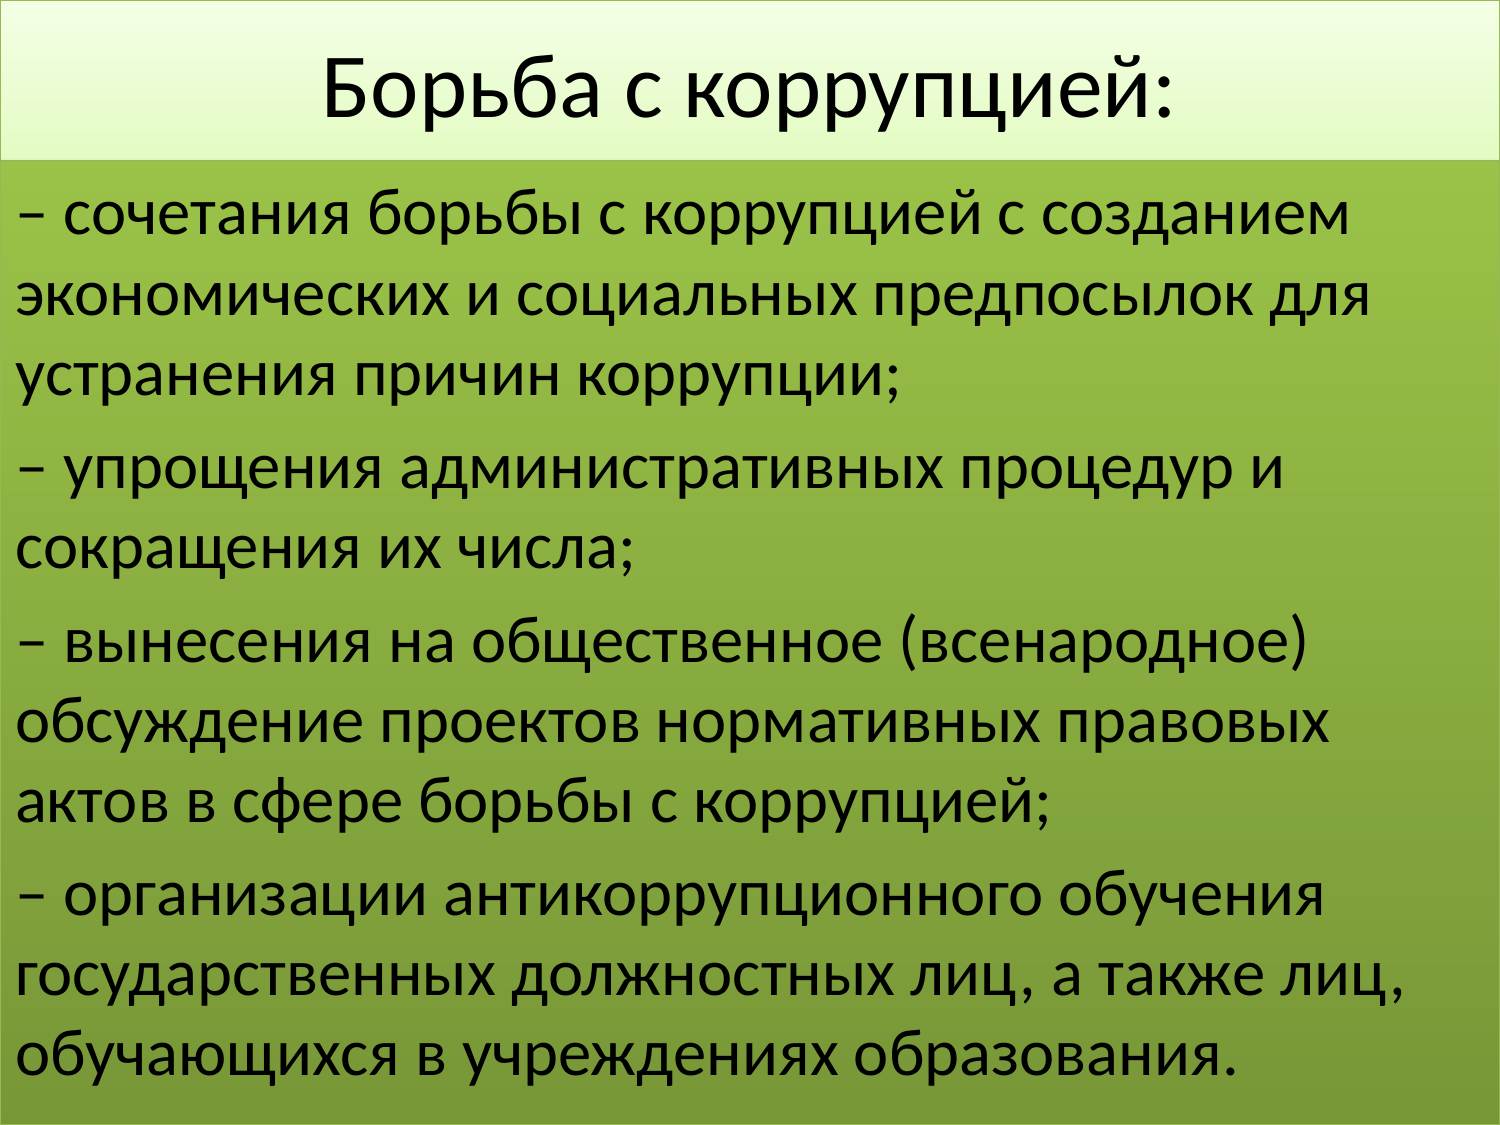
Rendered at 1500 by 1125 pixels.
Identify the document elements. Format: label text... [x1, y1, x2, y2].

title Борьба с коррупцией: [0, 0, 1500, 160]
subtitle – сочетания борьбы с коррупцией с созданием экономических и социальных предпосылок для устранения причин коррупции; – упрощения административных процедур и сокращения их числа; – вынесения на общественное (всенародное) обсуждение проектов нормативных правовых актов в сфере борьбы с коррупцией; – организации антикоррупционного обучения государственных должностных лиц, а также лиц, обучающихся в учреждениях образования. [0, 160, 1500, 1125]
